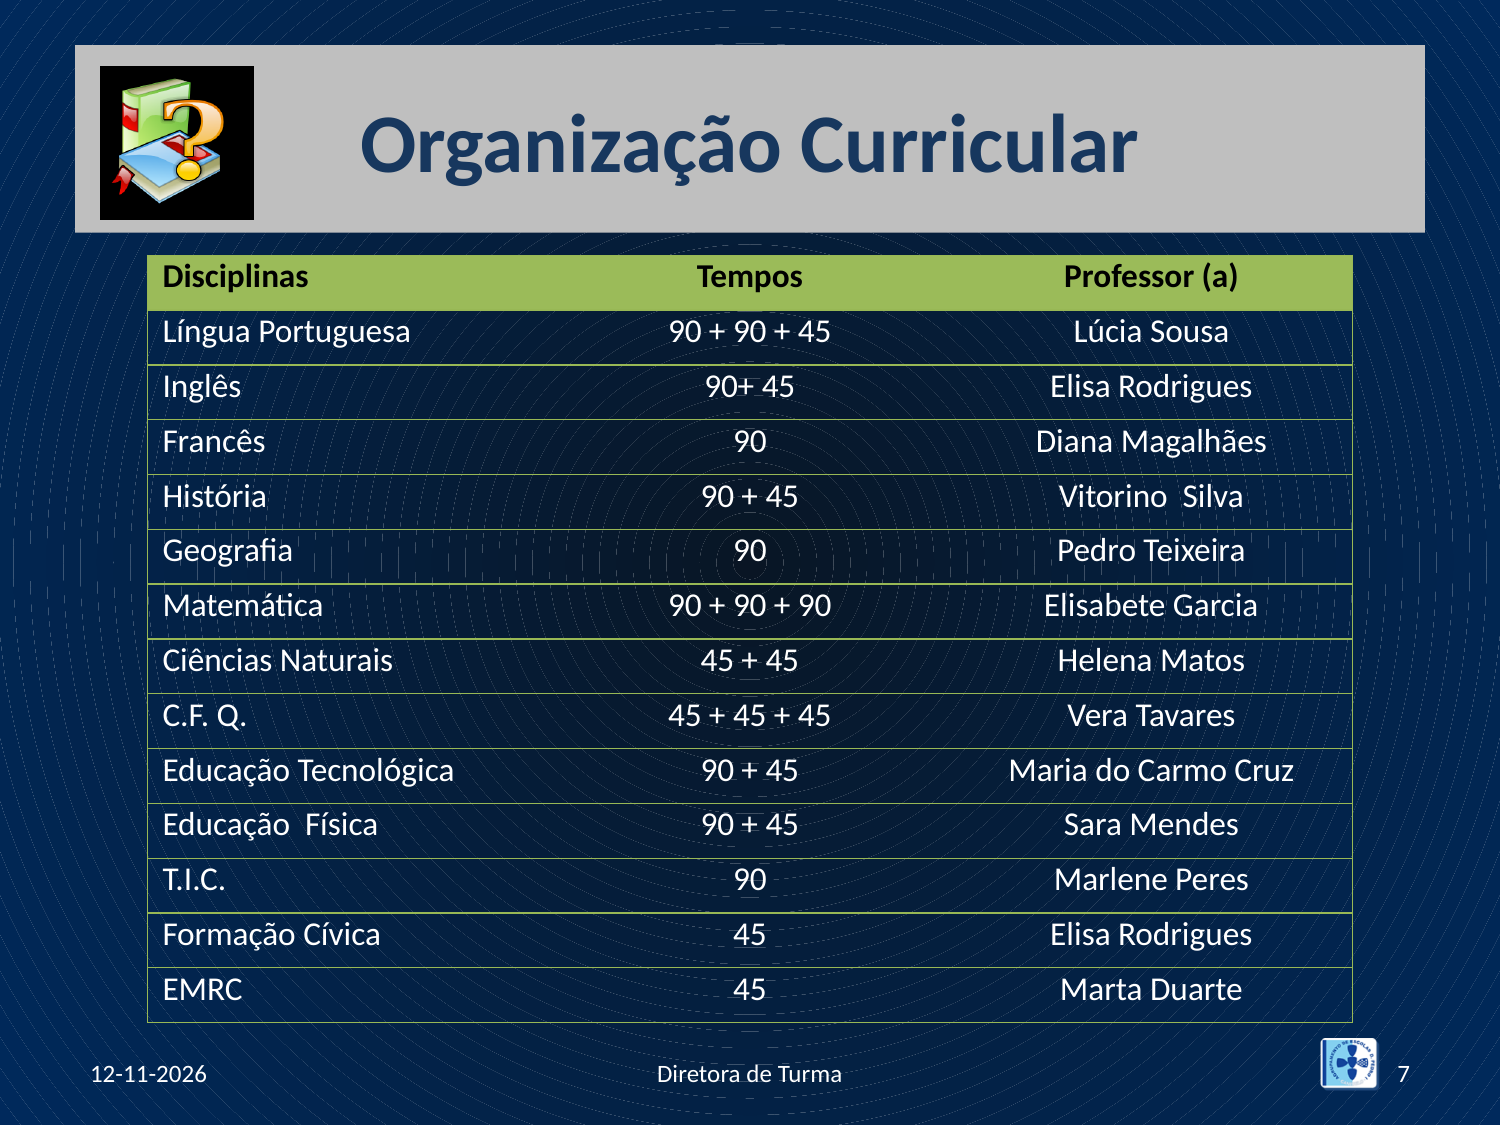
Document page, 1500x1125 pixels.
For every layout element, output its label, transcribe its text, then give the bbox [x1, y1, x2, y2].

table_cell Pedro Teixeira [951, 530, 1352, 583]
table_cell 90 + 45 [549, 804, 951, 858]
table_cell Língua Portuguesa [148, 311, 549, 364]
table_cell Vitorino Silva [951, 475, 1352, 529]
table_cell 45 [549, 968, 951, 1022]
title Organização Curricular [75, 45, 1425, 233]
table_cell 90 [549, 420, 951, 474]
table_cell Francês [148, 420, 549, 474]
table_cell Diana Magalhães [951, 420, 1352, 474]
table_cell Educação Física [148, 804, 549, 858]
table_cell Lúcia Sousa [951, 311, 1352, 364]
table_cell Vera Tavares [951, 694, 1352, 748]
table_cell História [148, 475, 549, 529]
table_cell EMRC [148, 968, 549, 1022]
table_cell C.F. Q. [148, 694, 549, 748]
table_cell 45 + 45 [549, 640, 951, 693]
table_cell Marta Duarte [951, 968, 1352, 1022]
table_cell Ciências Naturais [148, 640, 549, 693]
table_cell Educação Tecnológica [148, 749, 549, 803]
table_cell Matemática [148, 585, 549, 638]
table_cell Elisa Rodrigues [951, 366, 1352, 419]
table_header Professor (a) [951, 256, 1352, 309]
table_cell 90+ 45 [549, 366, 951, 419]
table_cell 90 + 45 [549, 475, 951, 529]
picture [1320, 1038, 1380, 1091]
table_cell Elisa Rodrigues [951, 914, 1352, 967]
table_cell Marlene Peres [951, 859, 1352, 912]
table_cell Geografia [148, 530, 549, 583]
table_cell Elisabete Garcia [951, 585, 1352, 638]
table_cell Helena Matos [951, 640, 1352, 693]
table_cell Maria do Carmo Cruz [951, 749, 1352, 803]
table_header Tempos [549, 256, 951, 309]
table_cell 90 [549, 530, 951, 583]
table_cell 45 [549, 914, 951, 967]
table_cell 45 + 45 + 45 [549, 694, 951, 748]
table_cell 90 [549, 859, 951, 912]
table_cell 90 + 90 + 90 [549, 585, 951, 638]
table_cell T.I.C. [148, 859, 549, 912]
table_cell Inglês [148, 366, 549, 419]
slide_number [75, 1042, 425, 1103]
table_header Disciplinas [148, 256, 549, 309]
table_cell 90 + 90 + 45 [549, 311, 951, 364]
footer Diretora de Turma [512, 1042, 988, 1103]
table_cell Sara Mendes [951, 804, 1352, 858]
picture [100, 66, 254, 220]
table_cell Formação Cívica [148, 914, 549, 967]
table_cell 90 + 45 [549, 749, 951, 803]
slide_number 7 [1074, 1042, 1425, 1103]
